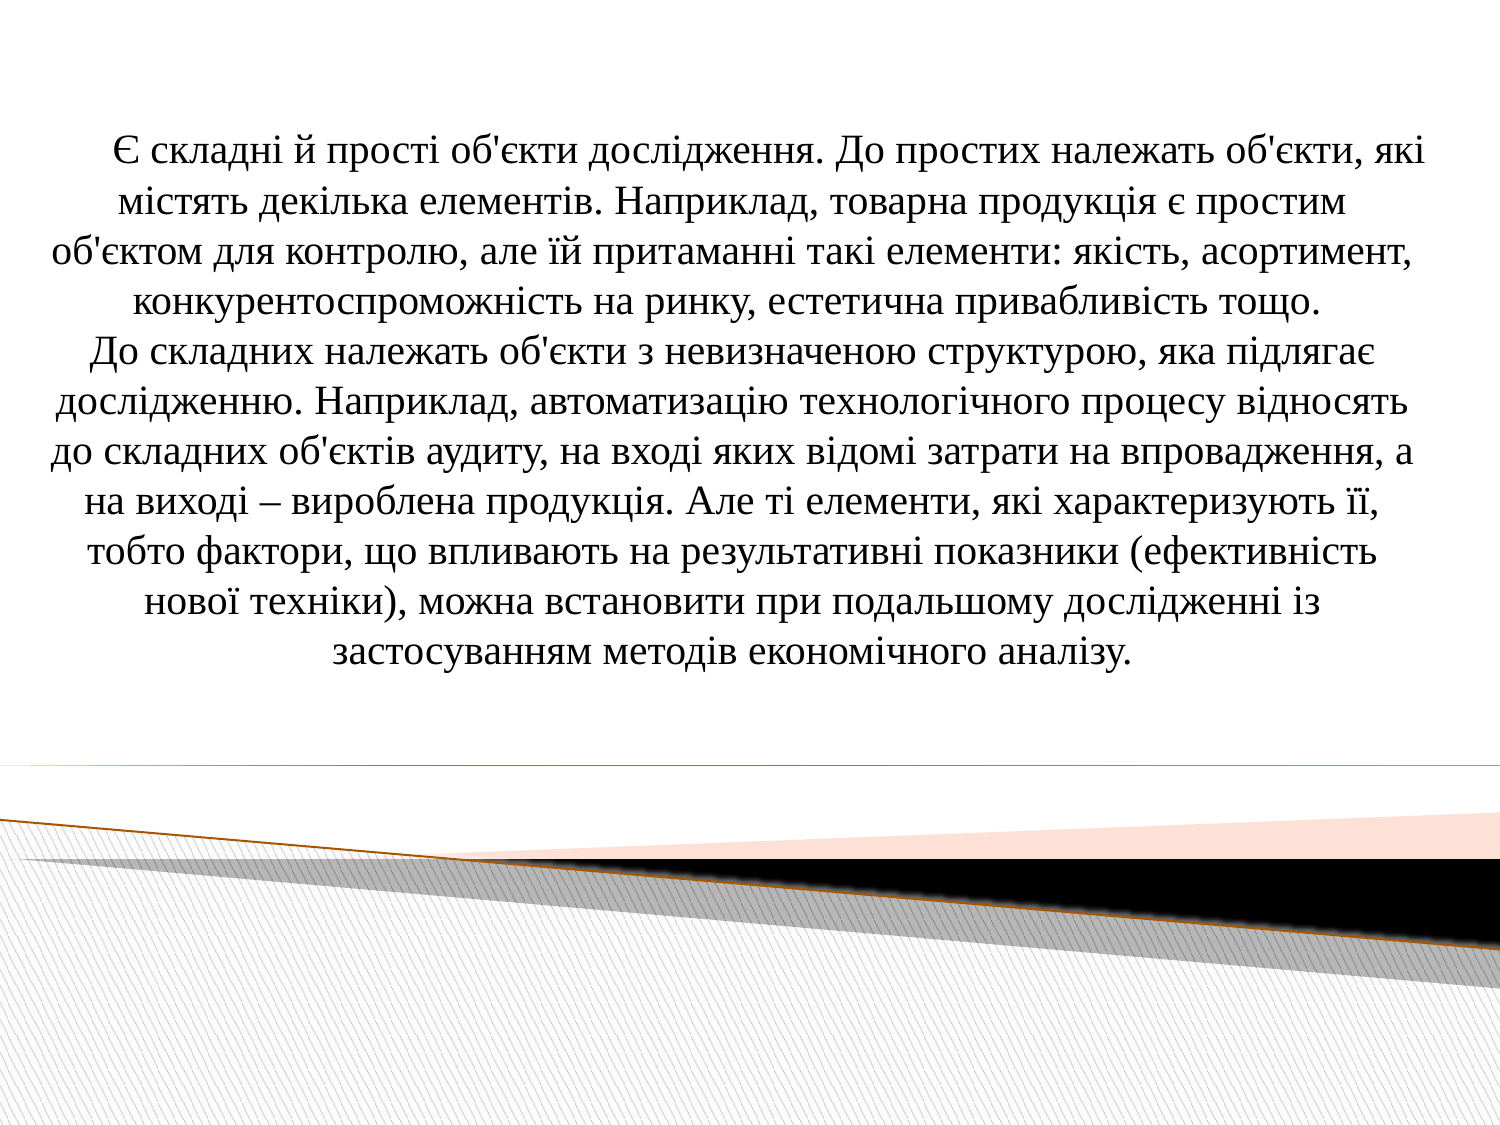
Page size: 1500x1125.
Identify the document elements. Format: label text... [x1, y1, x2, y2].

text_box Є складні й прості об'єкти дослідження. До простих належать об'єкти, які містять декілька елементів. Наприклад, товарна продукція є простим об'єктом для контролю, але їй притаманні такі елементи: якість, асортимент, конкурентоспроможність на ринку, естетична привабливість тощо. До складних належать об'єкти з невизначеною структурою, яка підлягає дослідженню. Наприклад, автоматизацію технологічного процесу відносять до складних об'єктів аудиту, на вході яких відомі затрати на впровадження, а на виході – вироблена продукція. Але ті елементи, які характеризують її, тобто фактори, що впливають на результативні показники (ефективність нової техніки), можна встановити при подальшому дослідженні із застосуванням методів економічного аналізу. [23, 114, 1442, 680]
